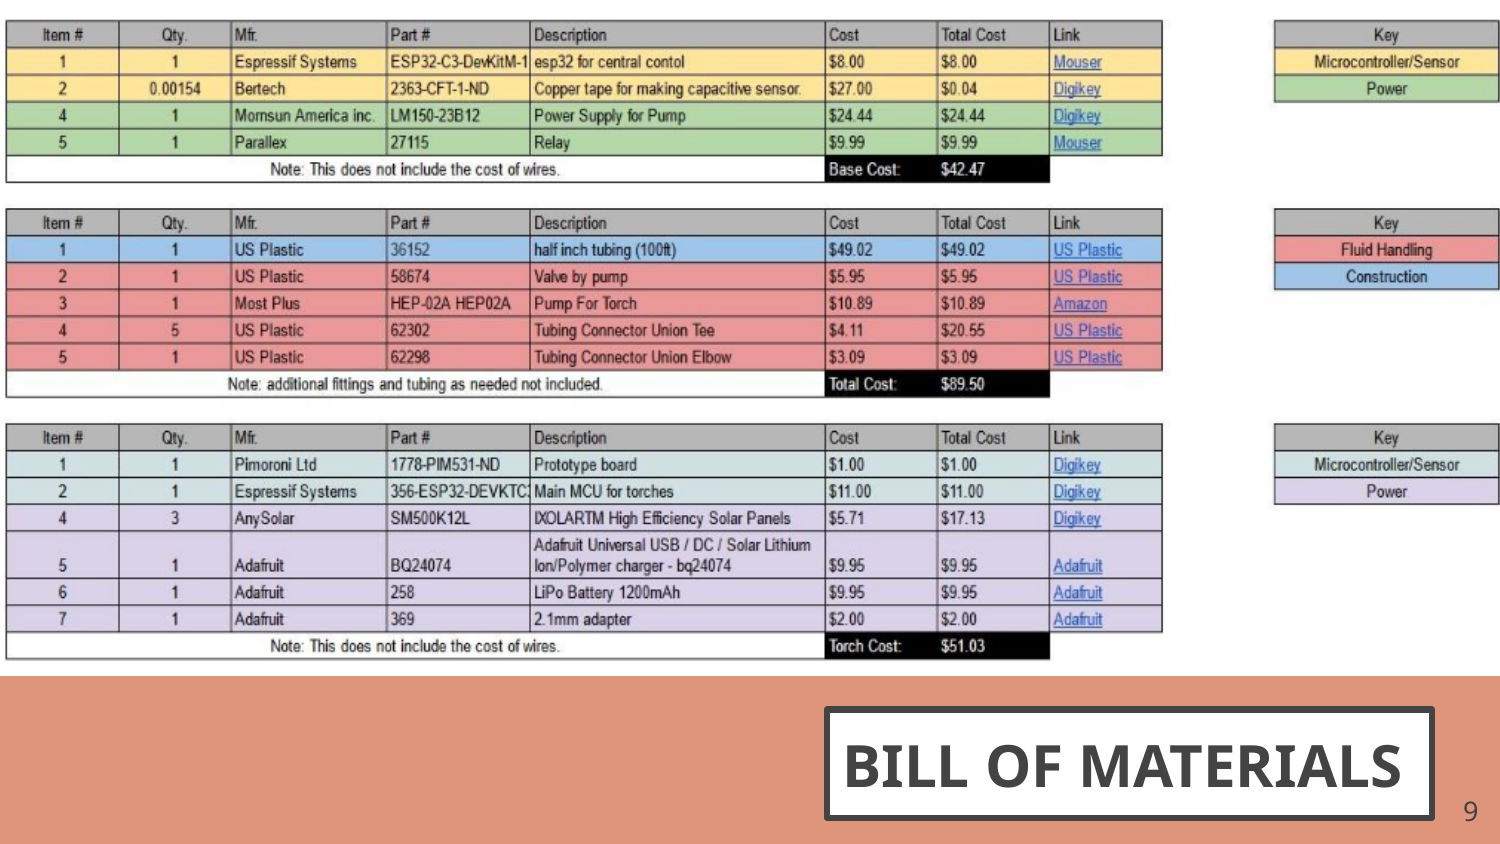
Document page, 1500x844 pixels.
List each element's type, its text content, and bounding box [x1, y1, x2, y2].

picture [0, 0, 1500, 677]
slide_number ‹#› [1403, 779, 1494, 844]
title BILL OF MATERIALS [827, 709, 1432, 818]
